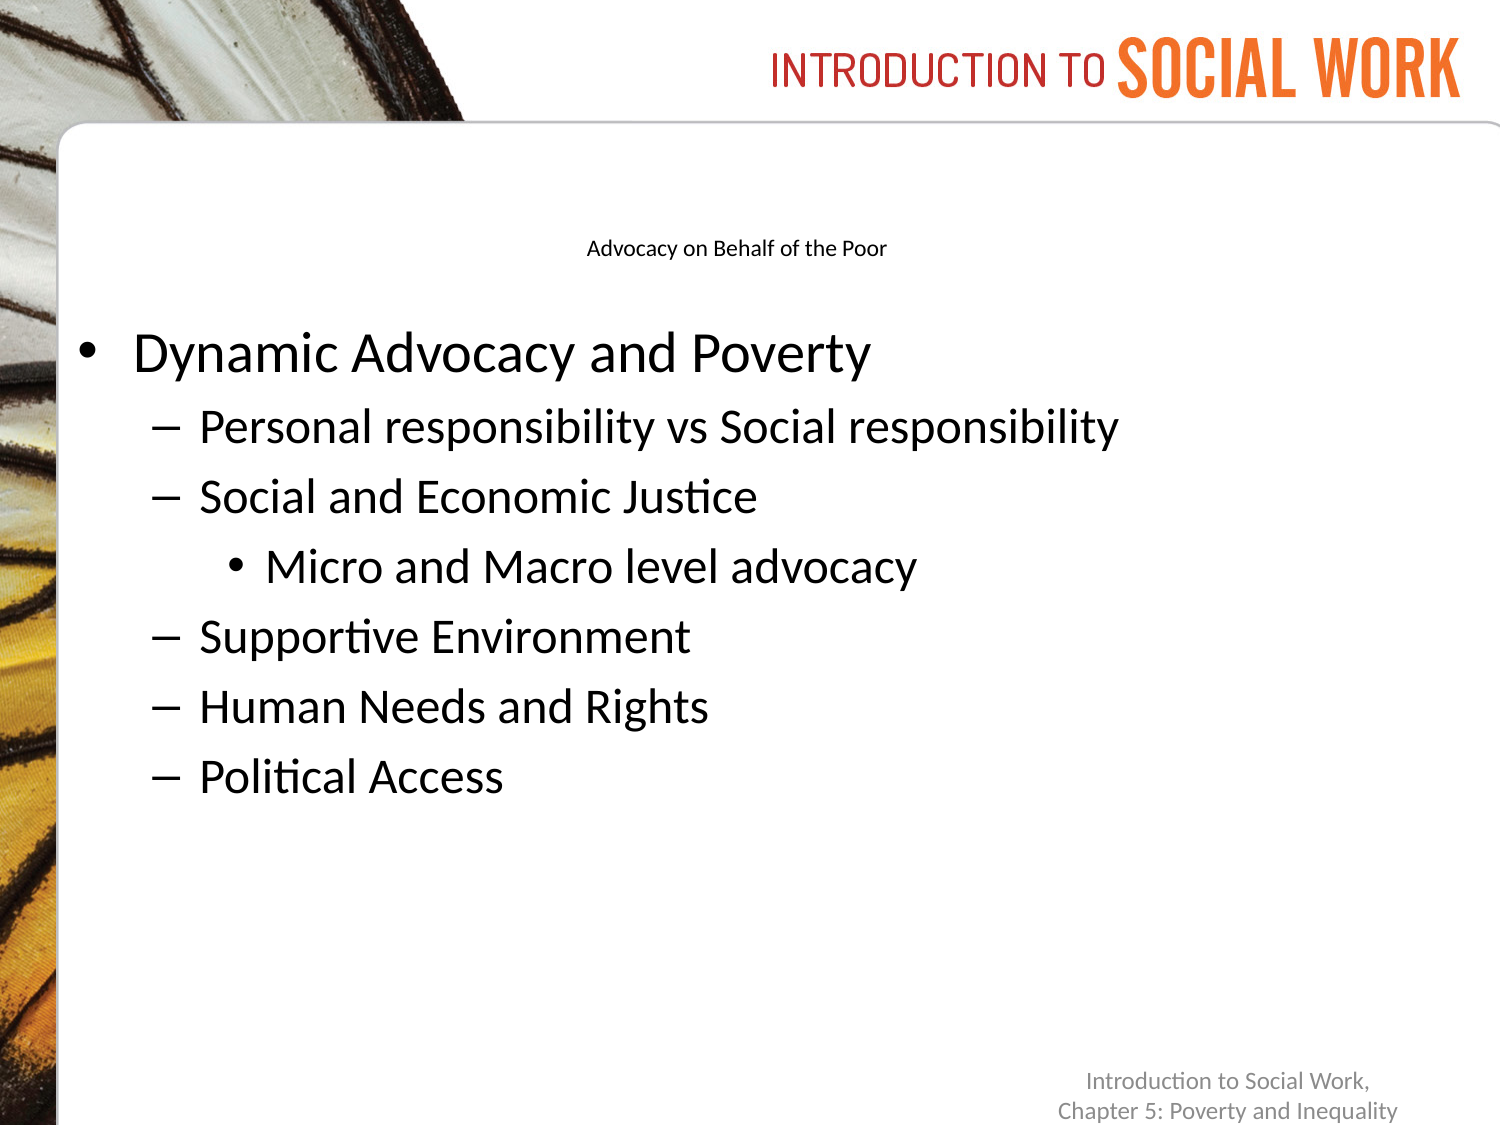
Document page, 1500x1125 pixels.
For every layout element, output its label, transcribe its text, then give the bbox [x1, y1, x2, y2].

picture [0, 0, 1500, 1125]
list Dynamic Advocacy and Poverty Personal responsibility vs Social responsibility Social and Economic Justice Micro and Macro level advocacy Supportive Environment Human Needs and Rights Political Access [62, 224, 1500, 1025]
footer Introduction to Social Work, Chapter 5: Poverty and Inequality [987, 1065, 1475, 1125]
